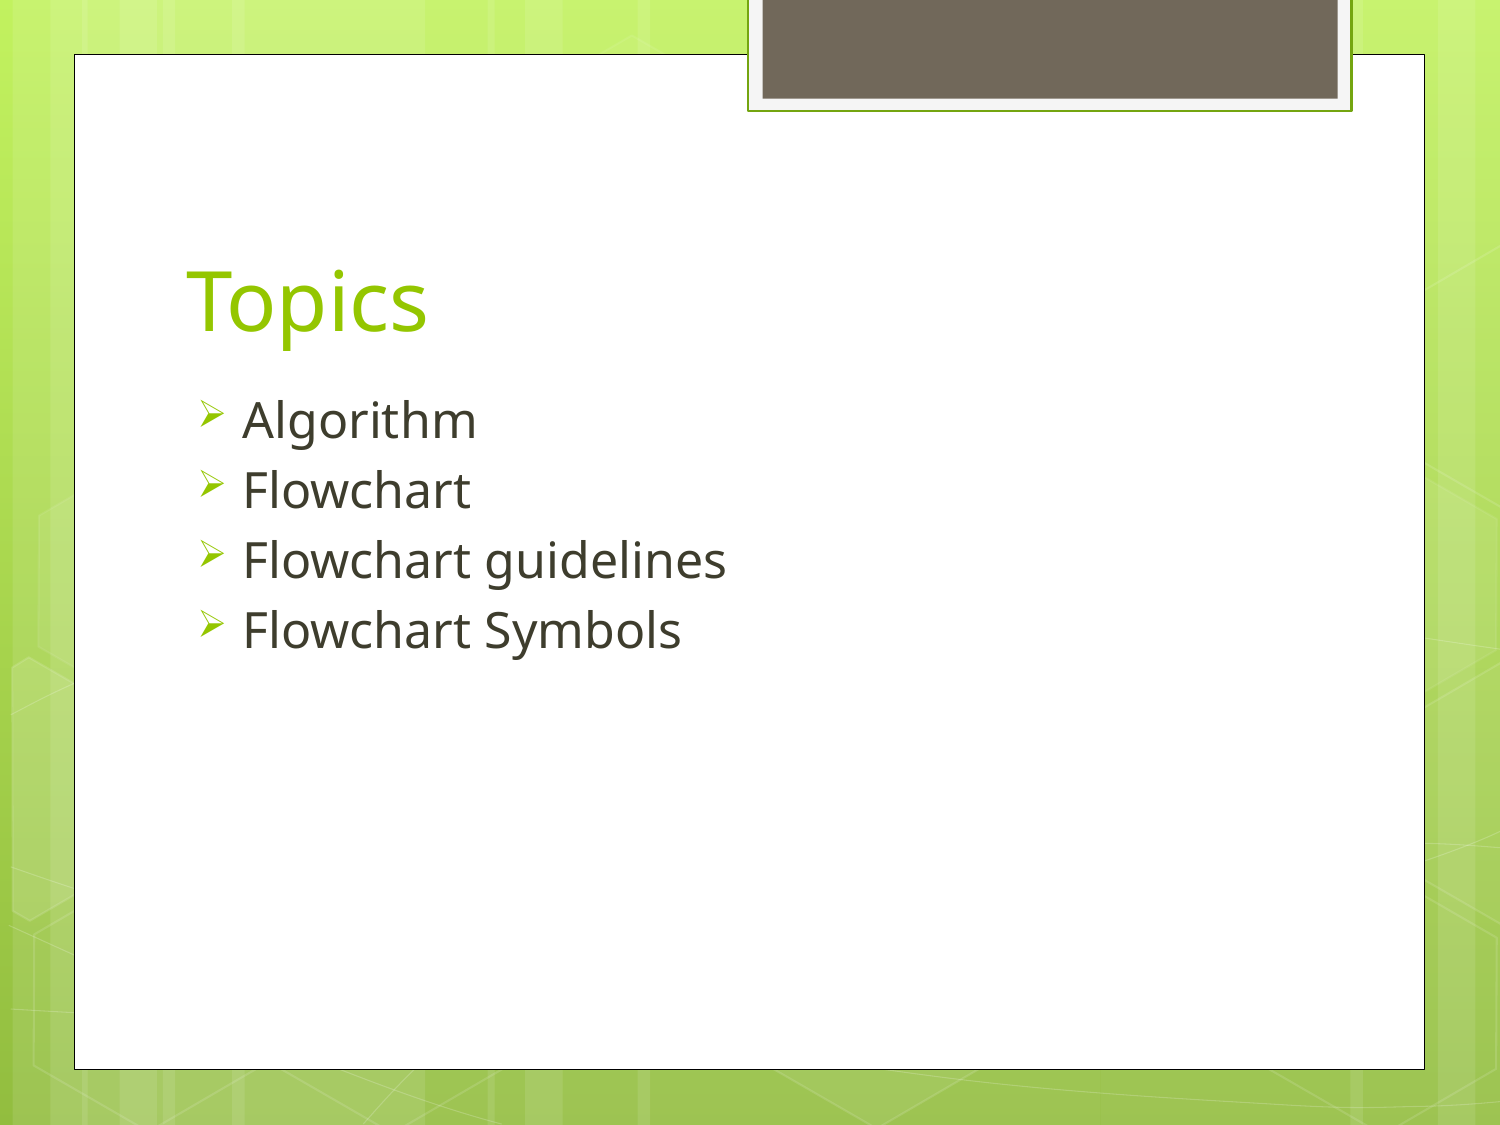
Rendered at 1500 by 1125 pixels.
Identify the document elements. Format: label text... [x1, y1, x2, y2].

list Algorithm Flowchart Flowchart guidelines Flowchart Symbols [171, 381, 1283, 957]
title Topics [171, 168, 1324, 357]
